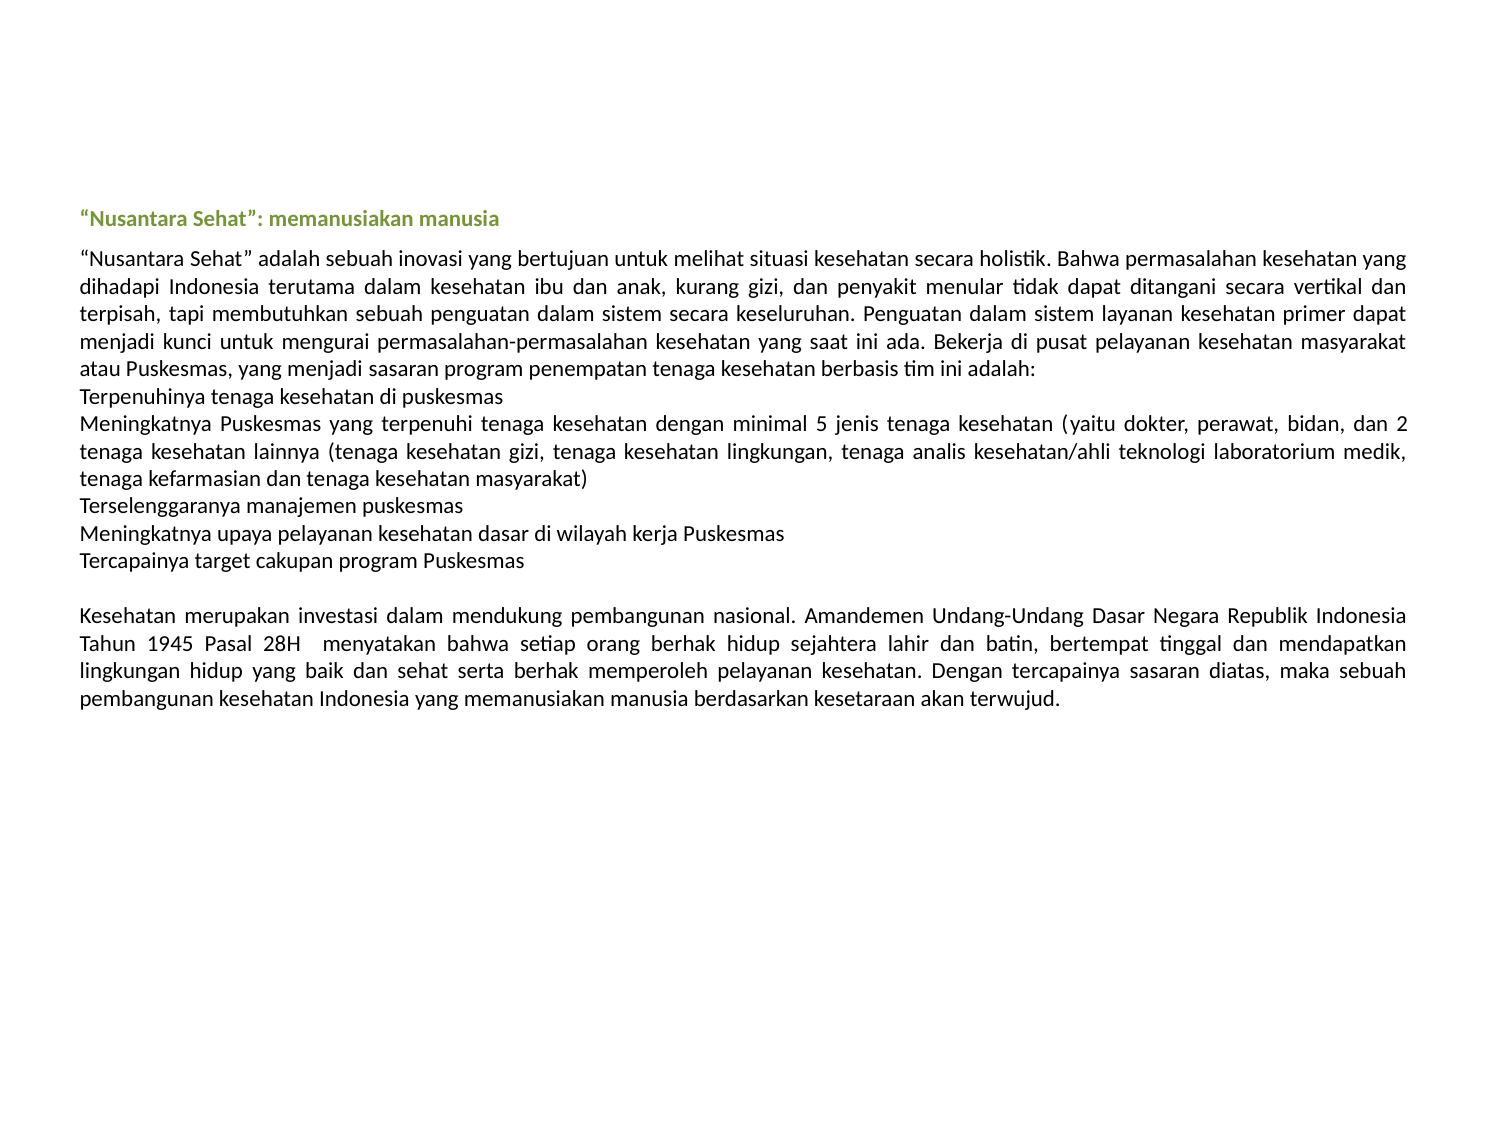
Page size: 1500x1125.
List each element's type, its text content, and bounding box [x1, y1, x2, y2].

text_box “Nusantara Sehat”: memanusiakan manusia “Nusantara Sehat” adalah sebuah inovasi yang bertujuan untuk melihat situasi kesehatan secara holistik. Bahwa permasalahan kesehatan yang dihadapi Indonesia terutama dalam kesehatan ibu dan anak, kurang gizi, dan penyakit menular tidak dapat ditangani secara vertikal dan terpisah, tapi membutuhkan sebuah penguatan dalam sistem secara keseluruhan. Penguatan dalam sistem layanan kesehatan primer dapat menjadi kunci untuk mengurai permasalahan-permasalahan kesehatan yang saat ini ada. Bekerja di pusat pelayanan kesehatan masyarakat atau Puskesmas, yang menjadi sasaran program penempatan tenaga kesehatan berbasis tim ini adalah: Terpenuhinya tenaga kesehatan di puskesmas Meningkatnya Puskesmas yang terpenuhi tenaga kesehatan dengan minimal 5 jenis tenaga kesehatan (yaitu dokter, perawat, bidan, dan 2 tenaga kesehatan lainnya (tenaga kesehatan gizi, tenaga kesehatan lingkungan, tenaga analis kesehatan/ahli teknologi laboratorium medik, tenaga kefarmasian dan tenaga kesehatan masyarakat) Terselenggaranya manajemen puskesmas Meningkatnya upaya pelayanan kesehatan dasar di wilayah kerja Puskesmas Tercapainya target cakupan program Puskesmas Kesehatan merupakan investasi dalam mendukung pembangunan nasional. Amandemen Undang-Undang Dasar Negara Republik Indonesia Tahun 1945 Pasal 28H menyatakan bahwa setiap orang berhak hidup sejahtera lahir dan batin, bertempat tinggal dan mendapatkan lingkungan hidup yang baik dan sehat serta berhak memperoleh pelayanan kesehatan. Dengan tercapainya sasaran diatas, maka sebuah pembangunan kesehatan Indonesia yang memanusiakan manusia berdasarkan kesetaraan akan terwujud. [64, 169, 1424, 746]
